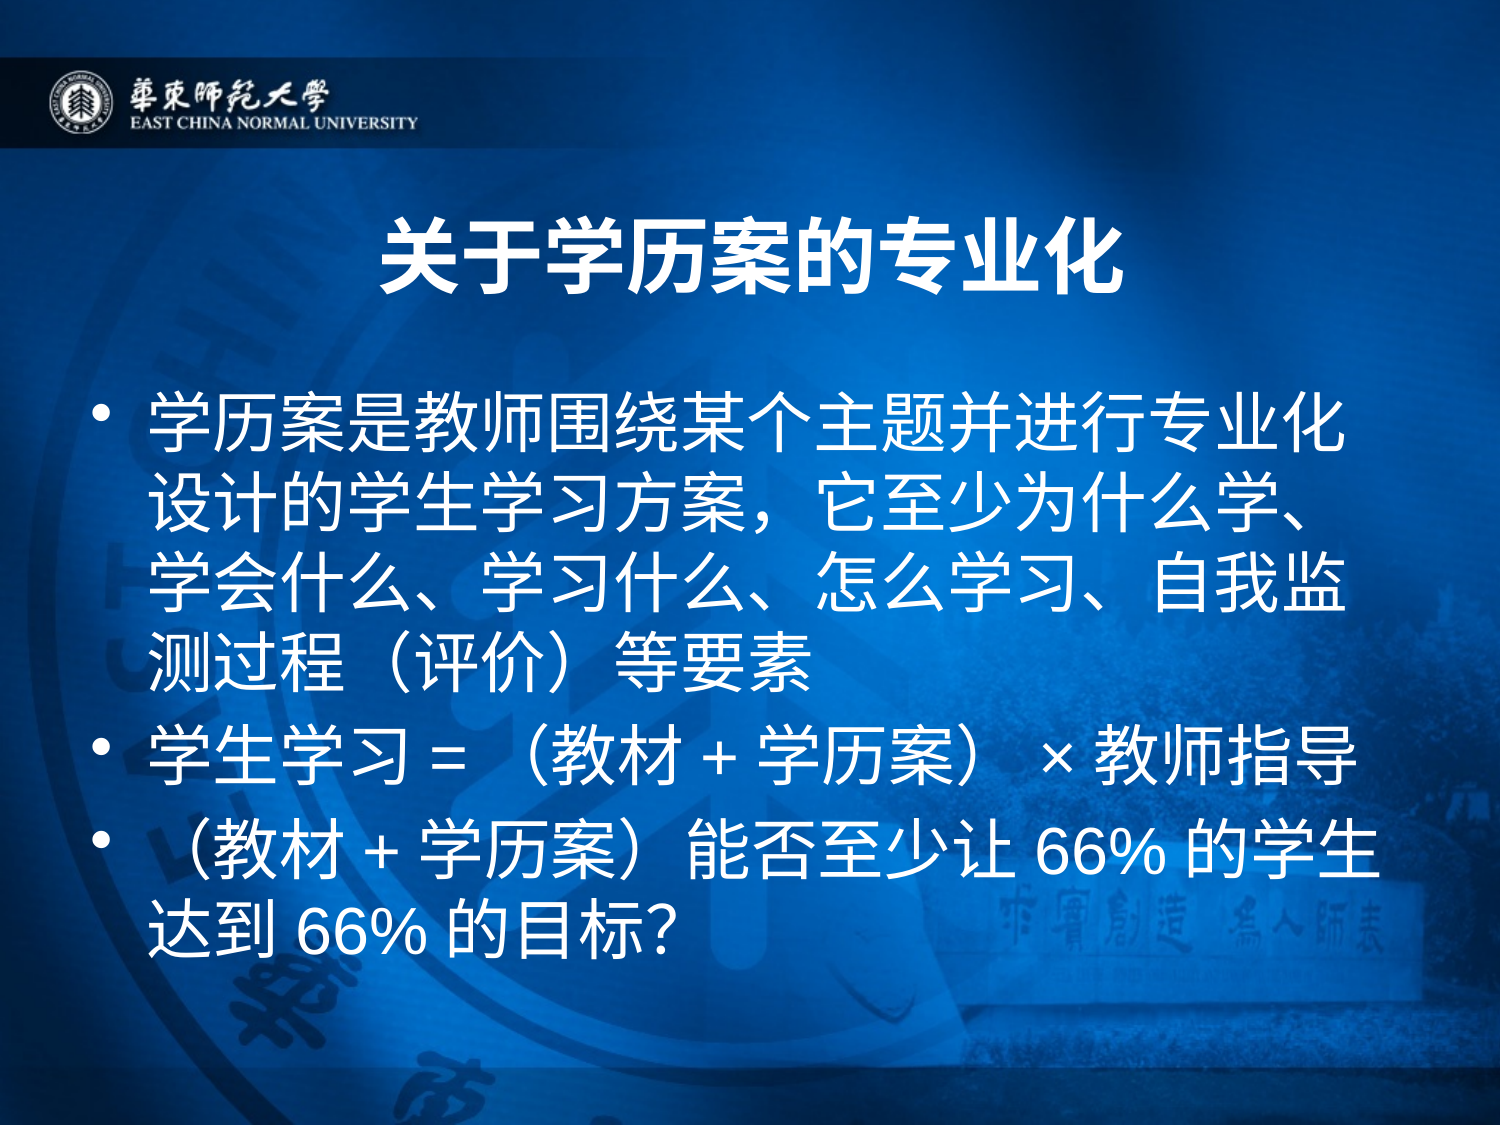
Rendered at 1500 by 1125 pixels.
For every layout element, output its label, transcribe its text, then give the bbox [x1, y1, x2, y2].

title 关于学历案的专业化 [76, 160, 1428, 349]
list 学历案是教师围绕某个主题并进行专业化设计的学生学习方案，它至少为什么学、学会什么、学习什么、怎么学习、自我监测过程（评价）等要素 学生学习=（教材+学历案）×教师指导 （教材+学历案）能否至少让66%的学生达到66%的目标？ [74, 373, 1426, 1006]
picture [0, 0, 1500, 1125]
